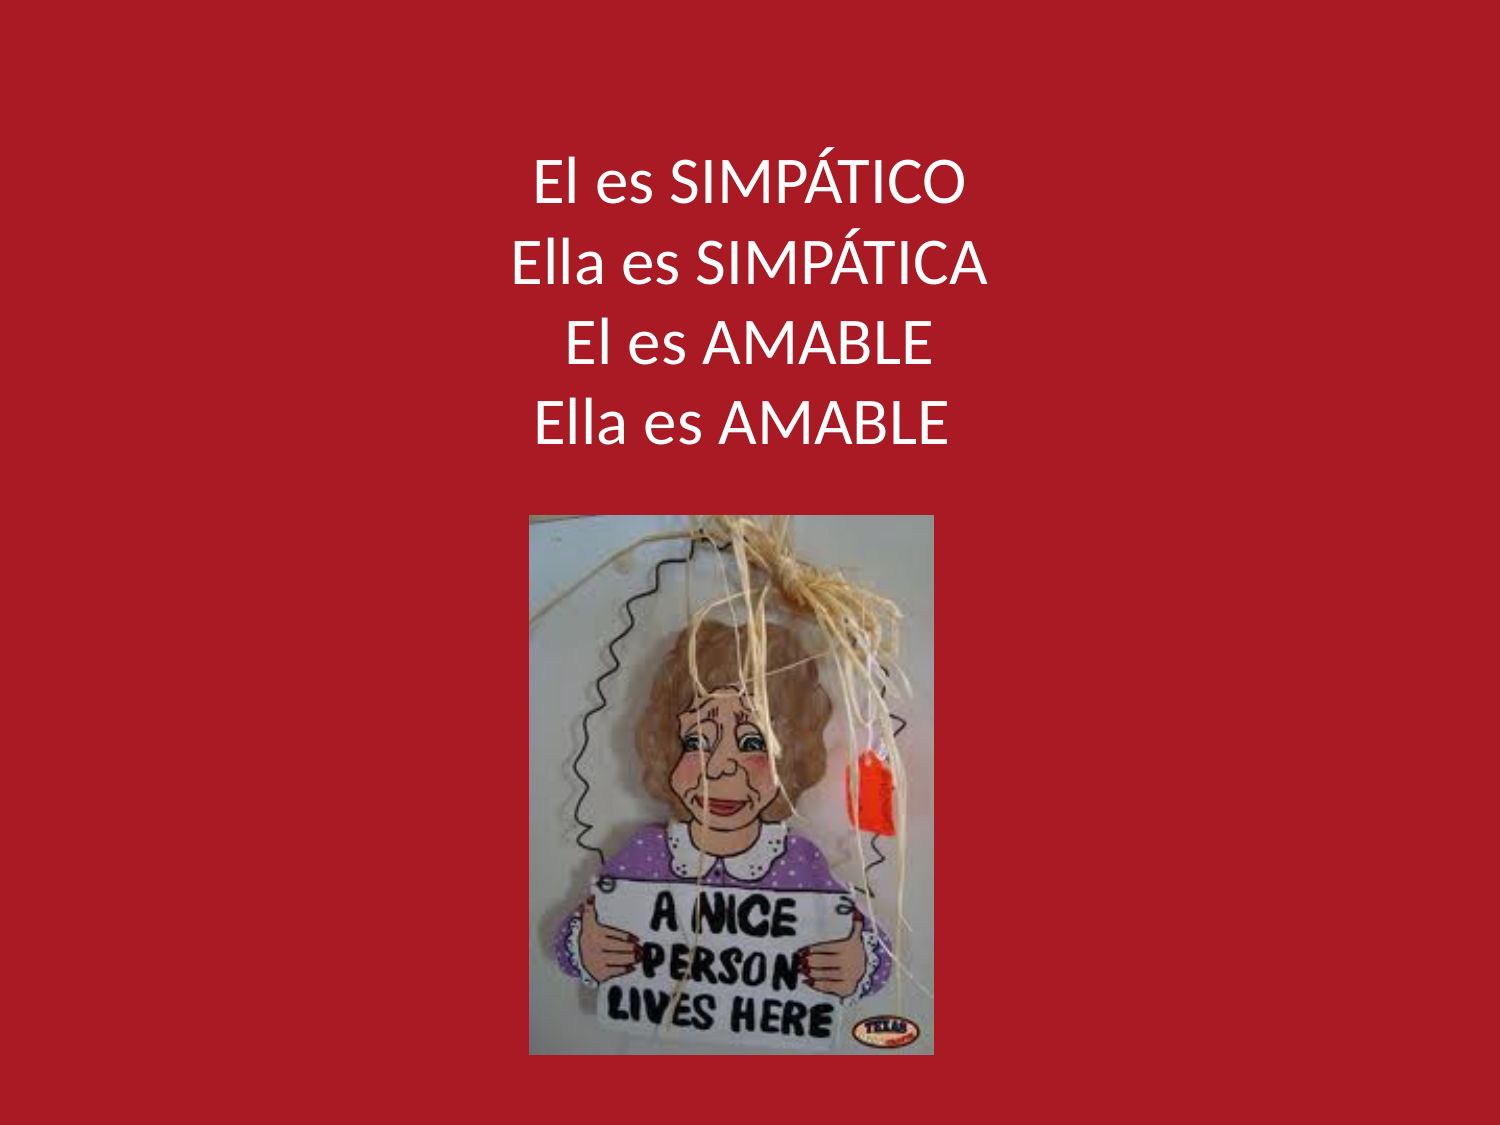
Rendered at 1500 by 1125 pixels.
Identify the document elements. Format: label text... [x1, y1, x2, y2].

picture [528, 514, 934, 1056]
title El es SIMPÁTICO Ella es SIMPÁTICA El es AMABLE Ella es AMABLE [75, 45, 1425, 872]
